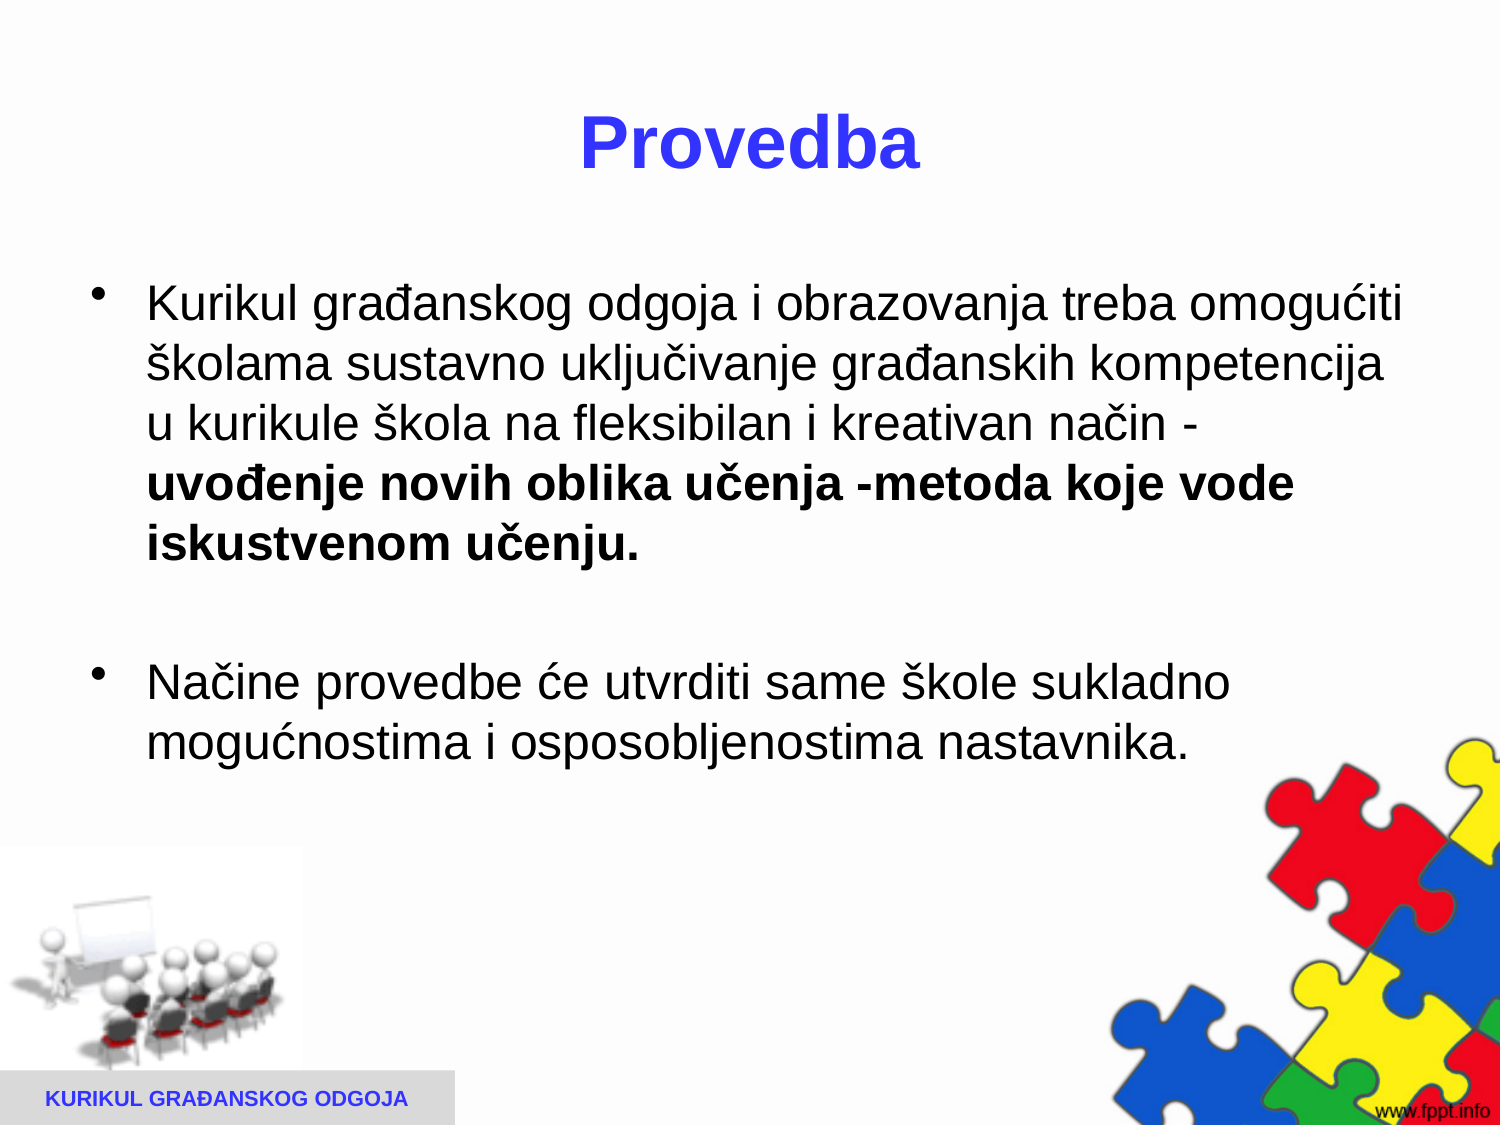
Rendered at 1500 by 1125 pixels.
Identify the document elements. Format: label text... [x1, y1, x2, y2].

picture [0, 0, 1500, 1125]
title Provedba [74, 44, 1426, 233]
list Kurikul građanskog odgoja i obrazovanja treba omogućiti školama sustavno uključivanje građanskih kompetencija u kurikule škola na fleksibilan i kreativan način - uvođenje novih oblika učenja -metoda koje vode iskustvenom učenju. Načine provedbe će utvrditi same škole sukladno mogućnostima i osposobljenostima nastavnika. [74, 262, 1426, 1006]
text_box KURIKUL GRAĐANSKOG ODGOJA [306, 1070, 455, 1125]
